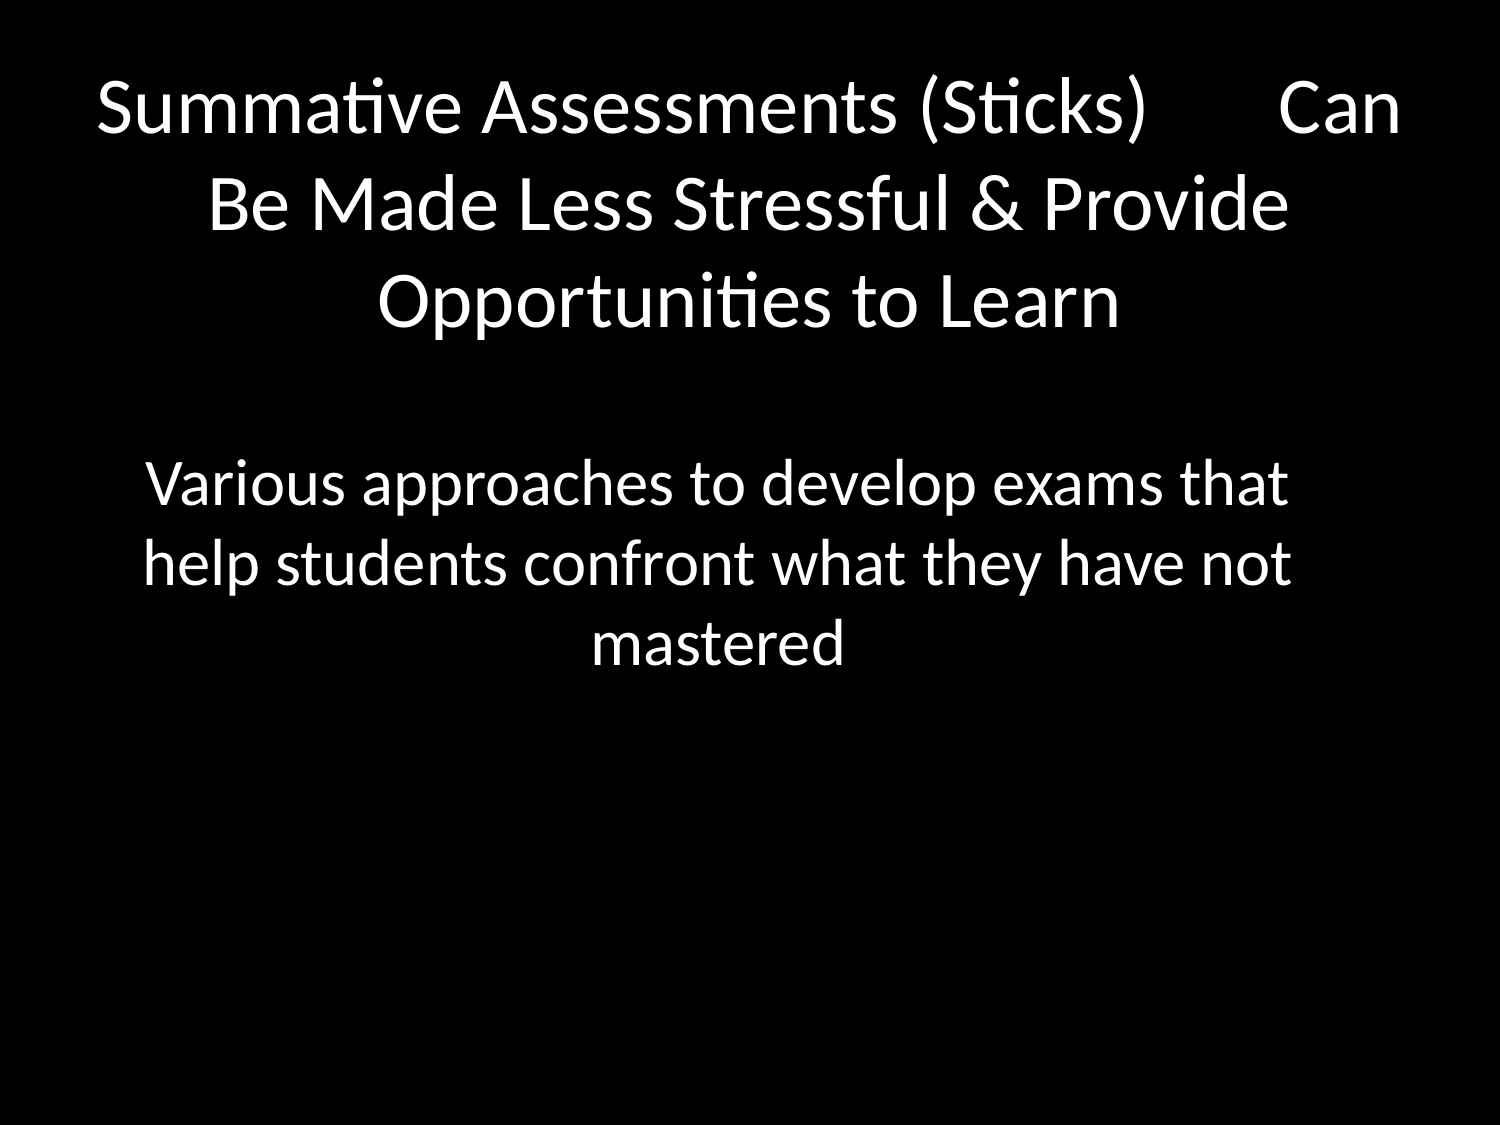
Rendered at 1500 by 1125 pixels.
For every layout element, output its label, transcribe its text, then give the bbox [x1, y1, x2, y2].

title Summative Assessments (Sticks) Can Be Made Less Stressful & Provide Opportunities to Learn [75, 45, 1425, 352]
list Various approaches to develop exams that help students confront what they have not mastered [75, 431, 1362, 769]
